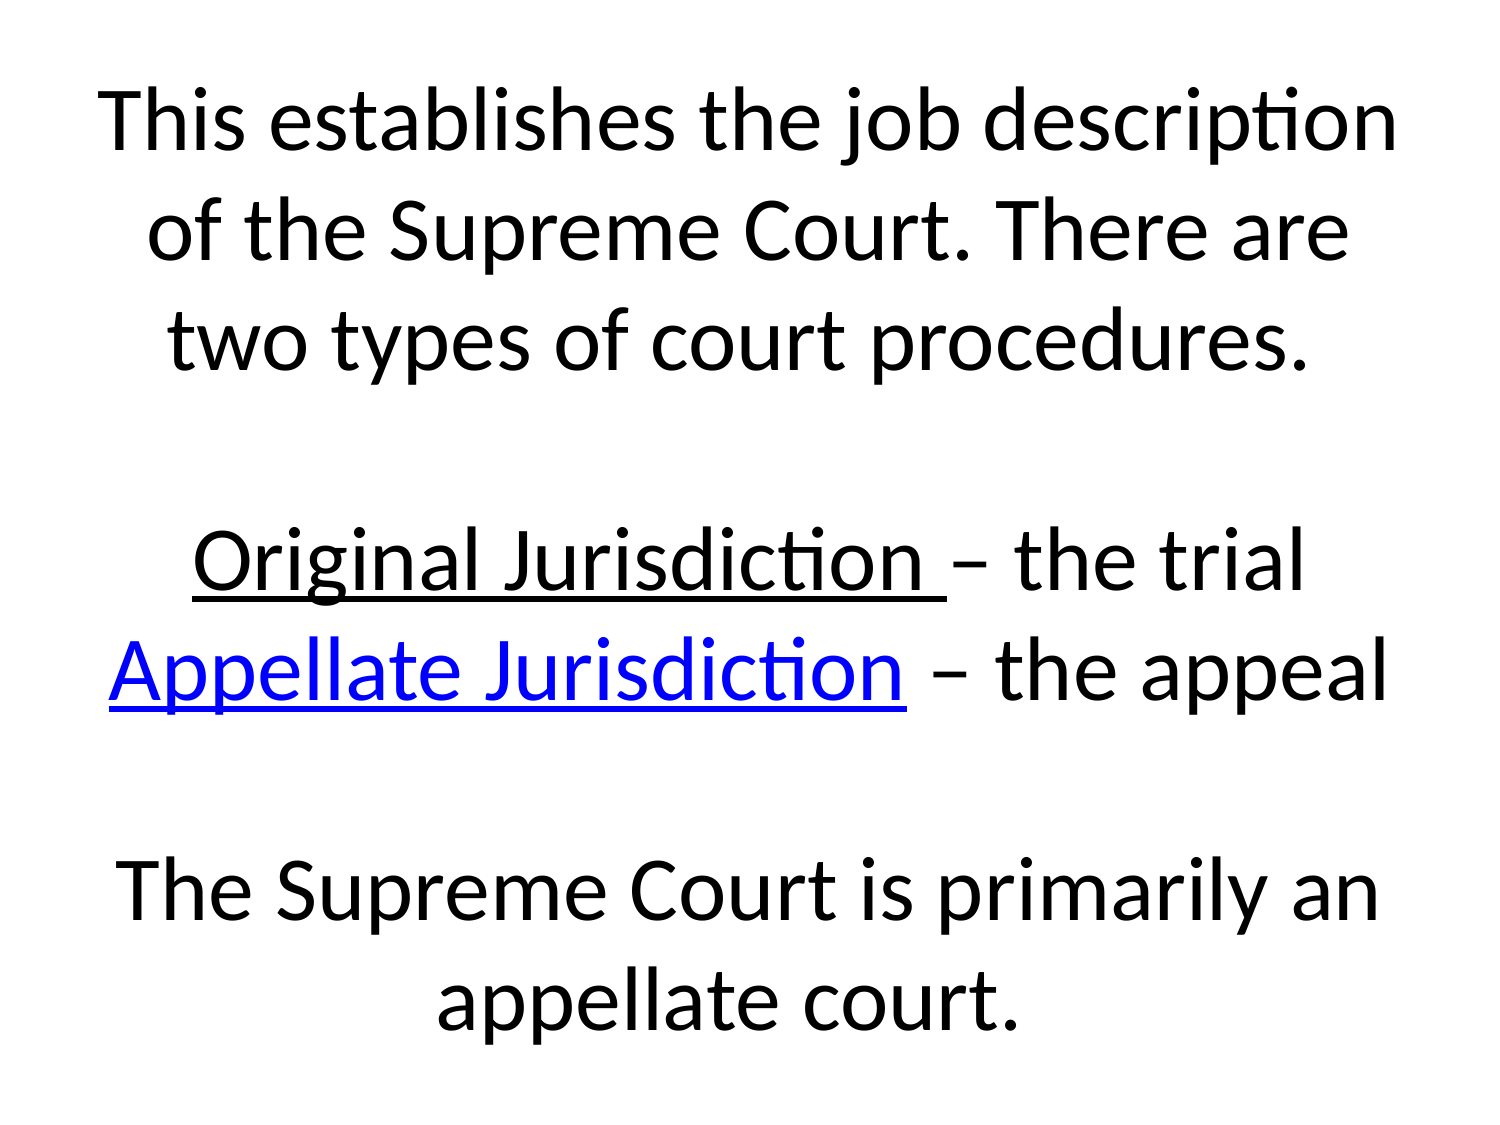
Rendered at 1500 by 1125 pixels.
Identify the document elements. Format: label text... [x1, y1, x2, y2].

title This establishes the job description of the Supreme Court. There are two types of court procedures. Original Jurisdiction – the trial Appellate Jurisdiction – the appeal The Supreme Court is primarily an appellate court. [74, 44, 1426, 1063]
